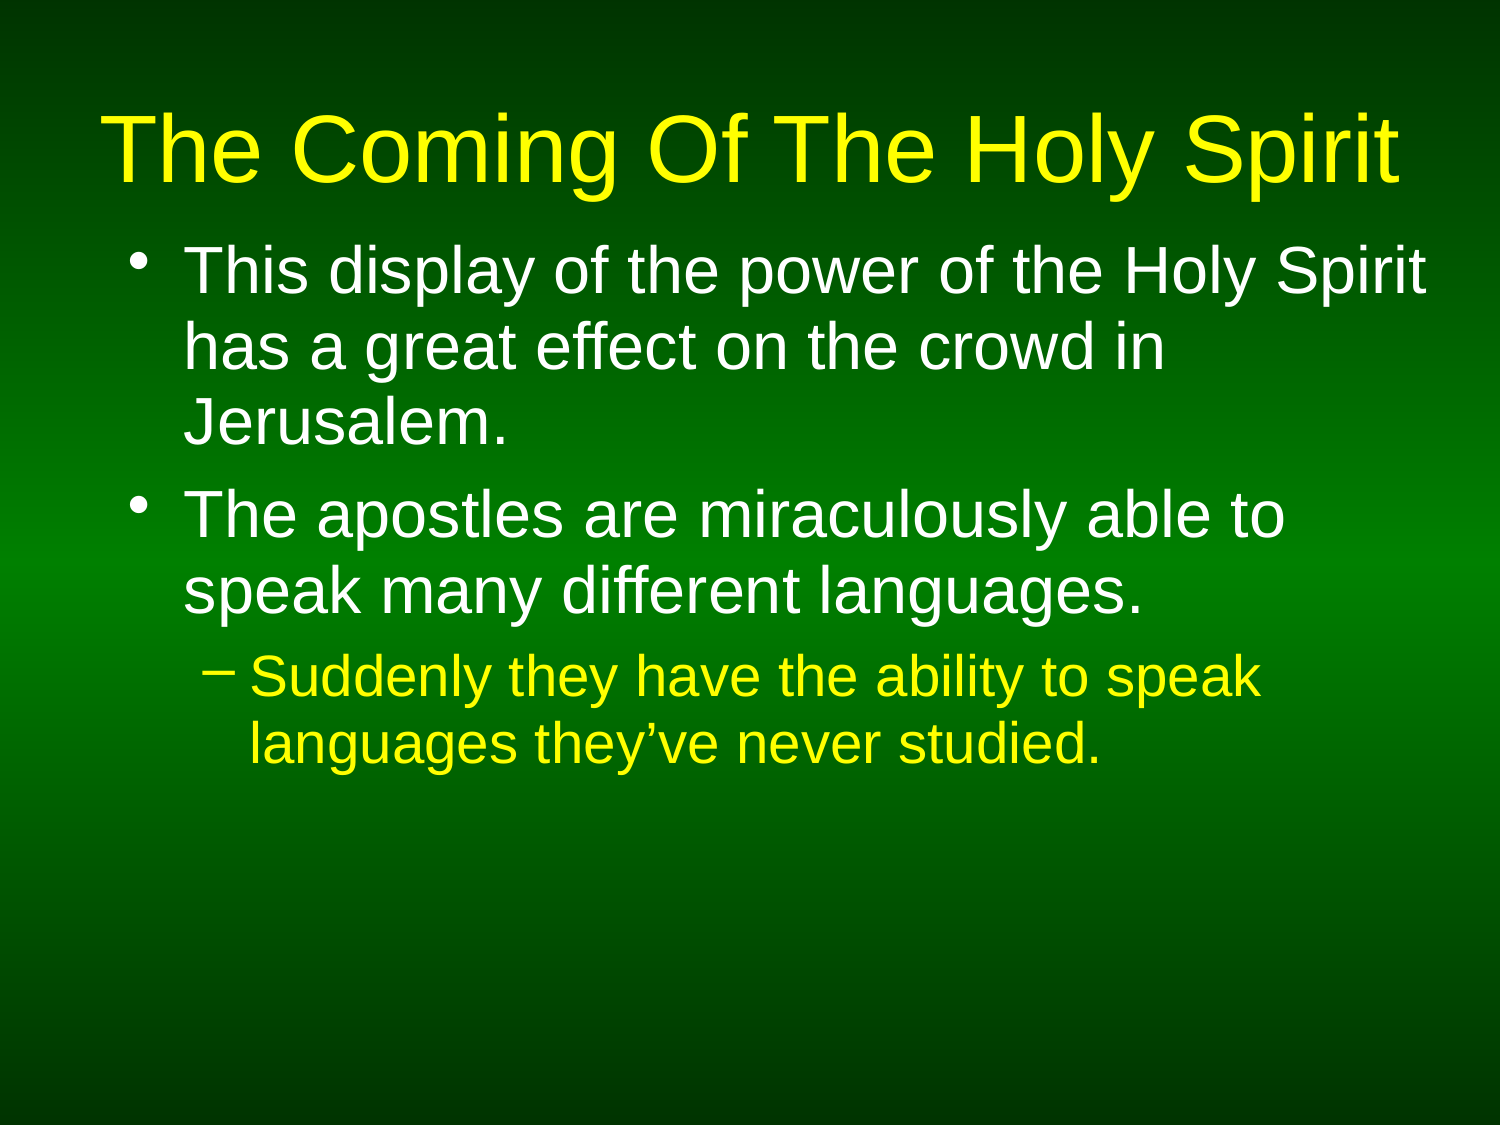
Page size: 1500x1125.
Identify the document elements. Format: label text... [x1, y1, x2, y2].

title The Coming Of The Holy Spirit [37, 50, 1463, 238]
list This display of the power of the Holy Spirit has a great effect on the crowd in Jerusalem. The apostles are miraculously able to speak many different languages. Suddenly they have the ability to speak languages they’ve never studied. [112, 224, 1463, 1125]
